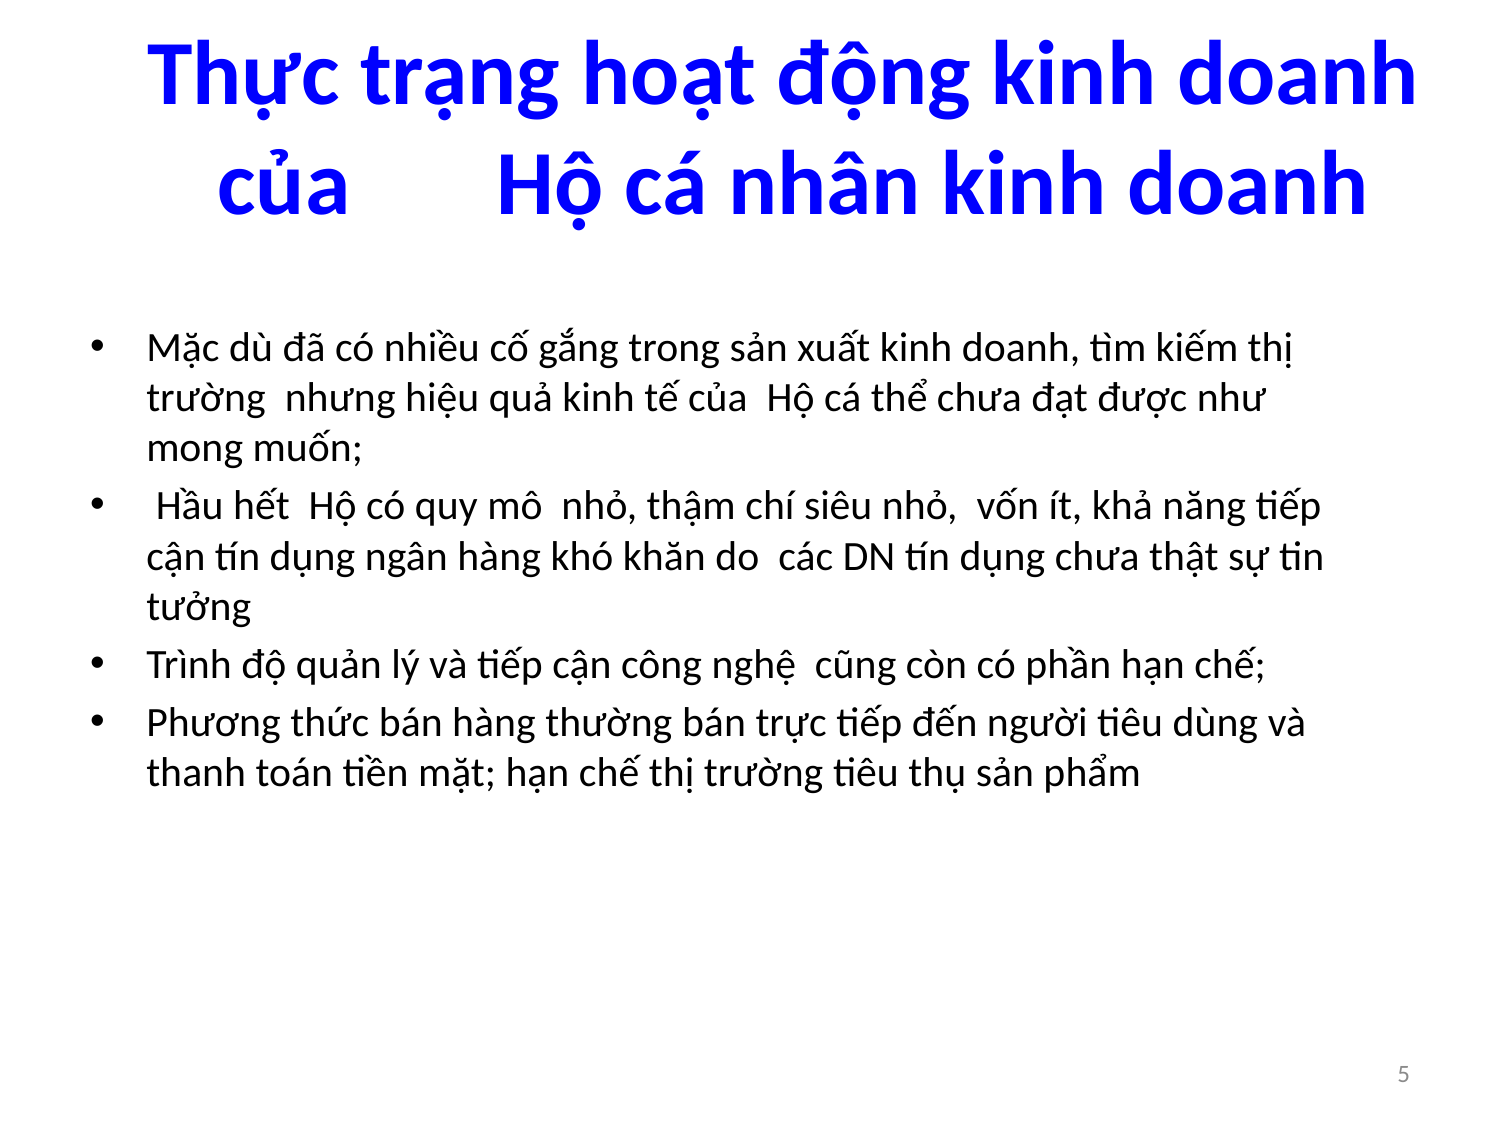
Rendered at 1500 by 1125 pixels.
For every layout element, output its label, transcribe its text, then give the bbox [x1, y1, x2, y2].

slide_number 5 [1074, 1042, 1425, 1103]
title Thực trạng hoạt động kinh doanh của Hộ cá nhân kinh doanh [125, 4, 1443, 242]
list Mặc dù đã có nhiều cố gắng trong sản xuất kinh doanh, tìm kiếm thị trường nhưng hiệu quả kinh tế của Hộ cá thể chưa đạt được như mong muốn; Hầu hết Hộ có quy mô nhỏ, thậm chí siêu nhỏ, vốn ít, khả năng tiếp cận tín dụng ngân hàng khó khăn do các DN tín dụng chưa thật sự tin tưởng Trình độ quản lý và tiếp cận công nghệ cũng còn có phần hạn chế; Phương thức bán hàng thường bán trực tiếp đến người tiêu dùng và thanh toán tiền mặt; hạn chế thị trường tiêu thụ sản phẩm [75, 312, 1350, 988]
